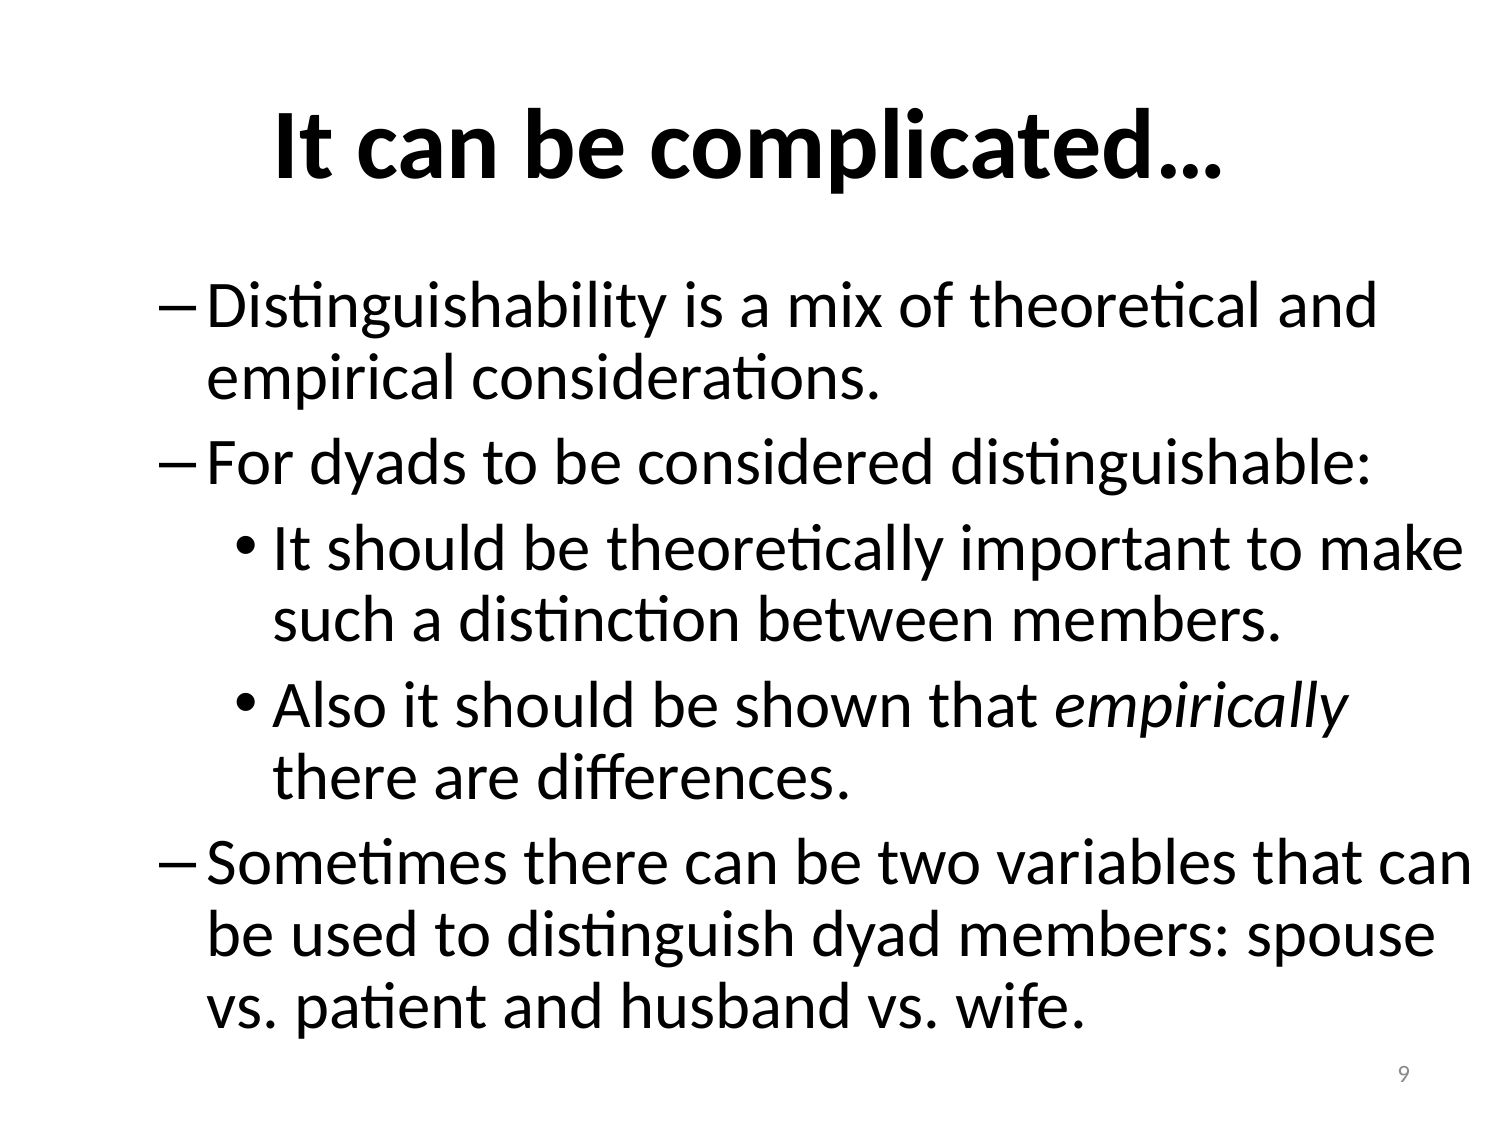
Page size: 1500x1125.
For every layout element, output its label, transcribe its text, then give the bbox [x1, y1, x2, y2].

title It can be complicated… [0, 45, 1500, 233]
list Distinguishability is a mix of theoretical and empirical considerations. For dyads to be considered distinguishable: It should be theoretically important to make such a distinction between members. Also it should be shown that empirically there are differences. Sometimes there can be two variables that can be used to distinguish dyad members: spouse vs. patient and husband vs. wife. [70, 262, 1500, 1125]
text_box 9 [1074, 1042, 1425, 1103]
